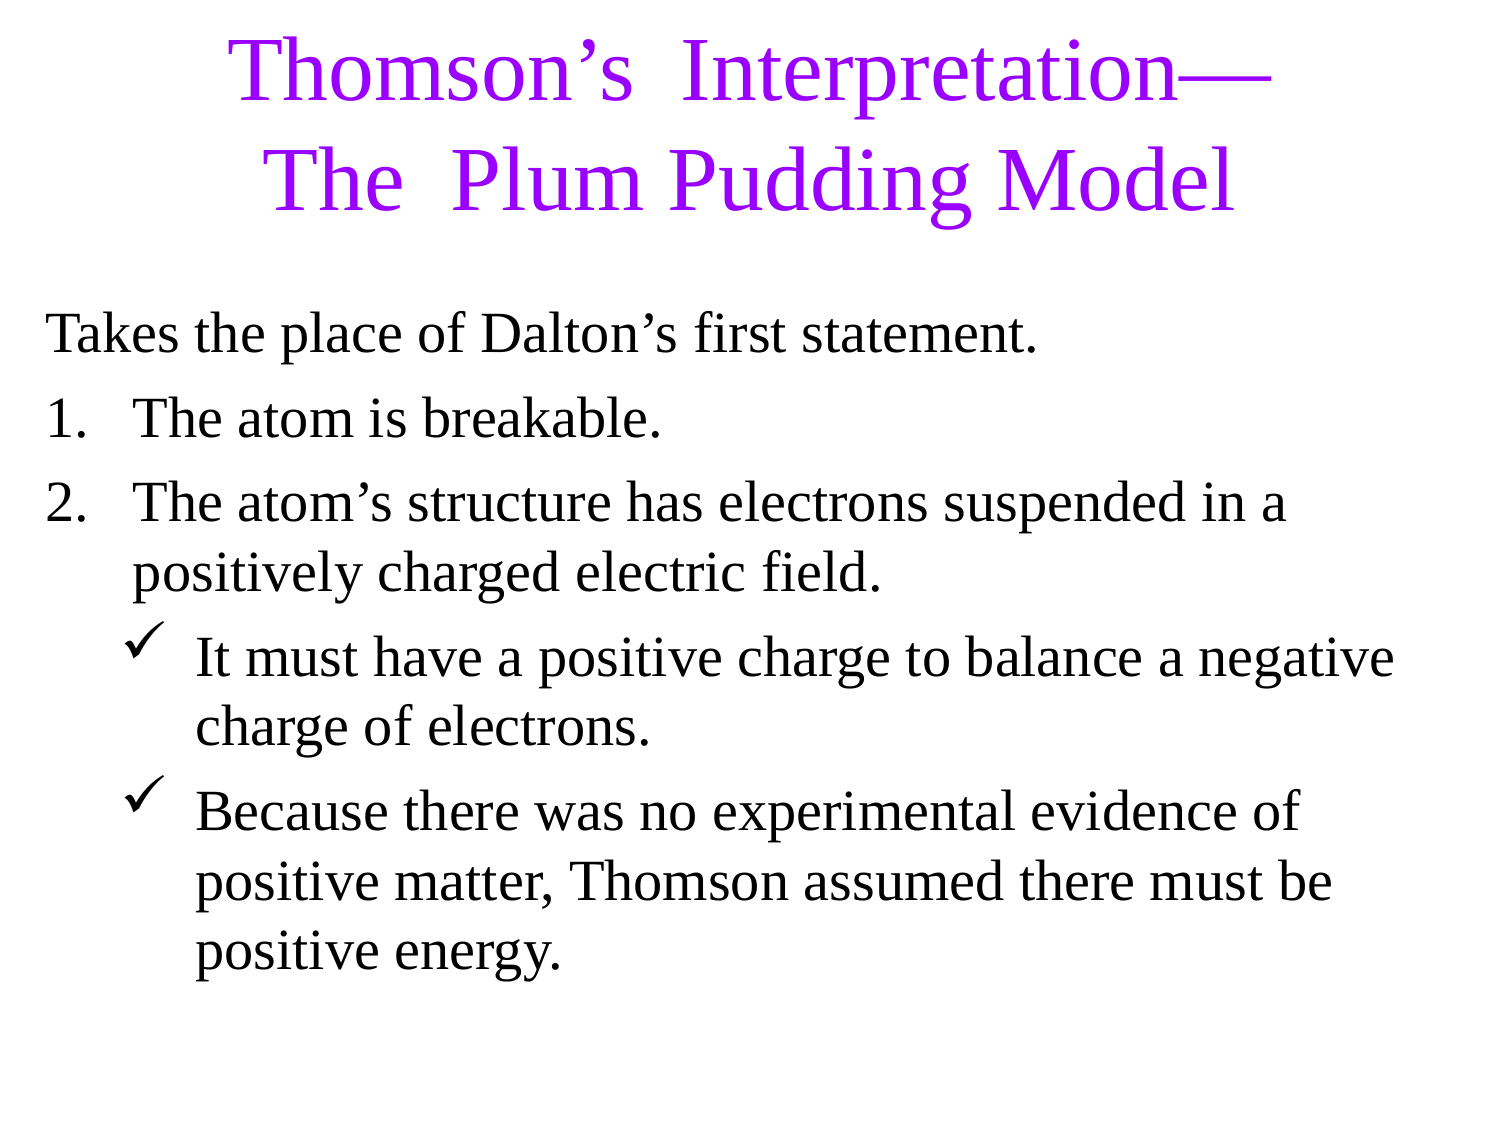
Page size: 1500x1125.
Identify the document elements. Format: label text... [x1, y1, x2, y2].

text_box Takes the place of Dalton’s first statement. 1. The atom is breakable. 2. The atom’s structure has electrons suspended in a positively charged electric field. It must have a positive charge to balance a negative charge of electrons. Because there was no experimental evidence of positive matter, Thomson assumed there must be positive energy. [30, 287, 1456, 1000]
text_box Thomson’s Interpretation— The Plum Pudding Model [12, 24, 1488, 213]
